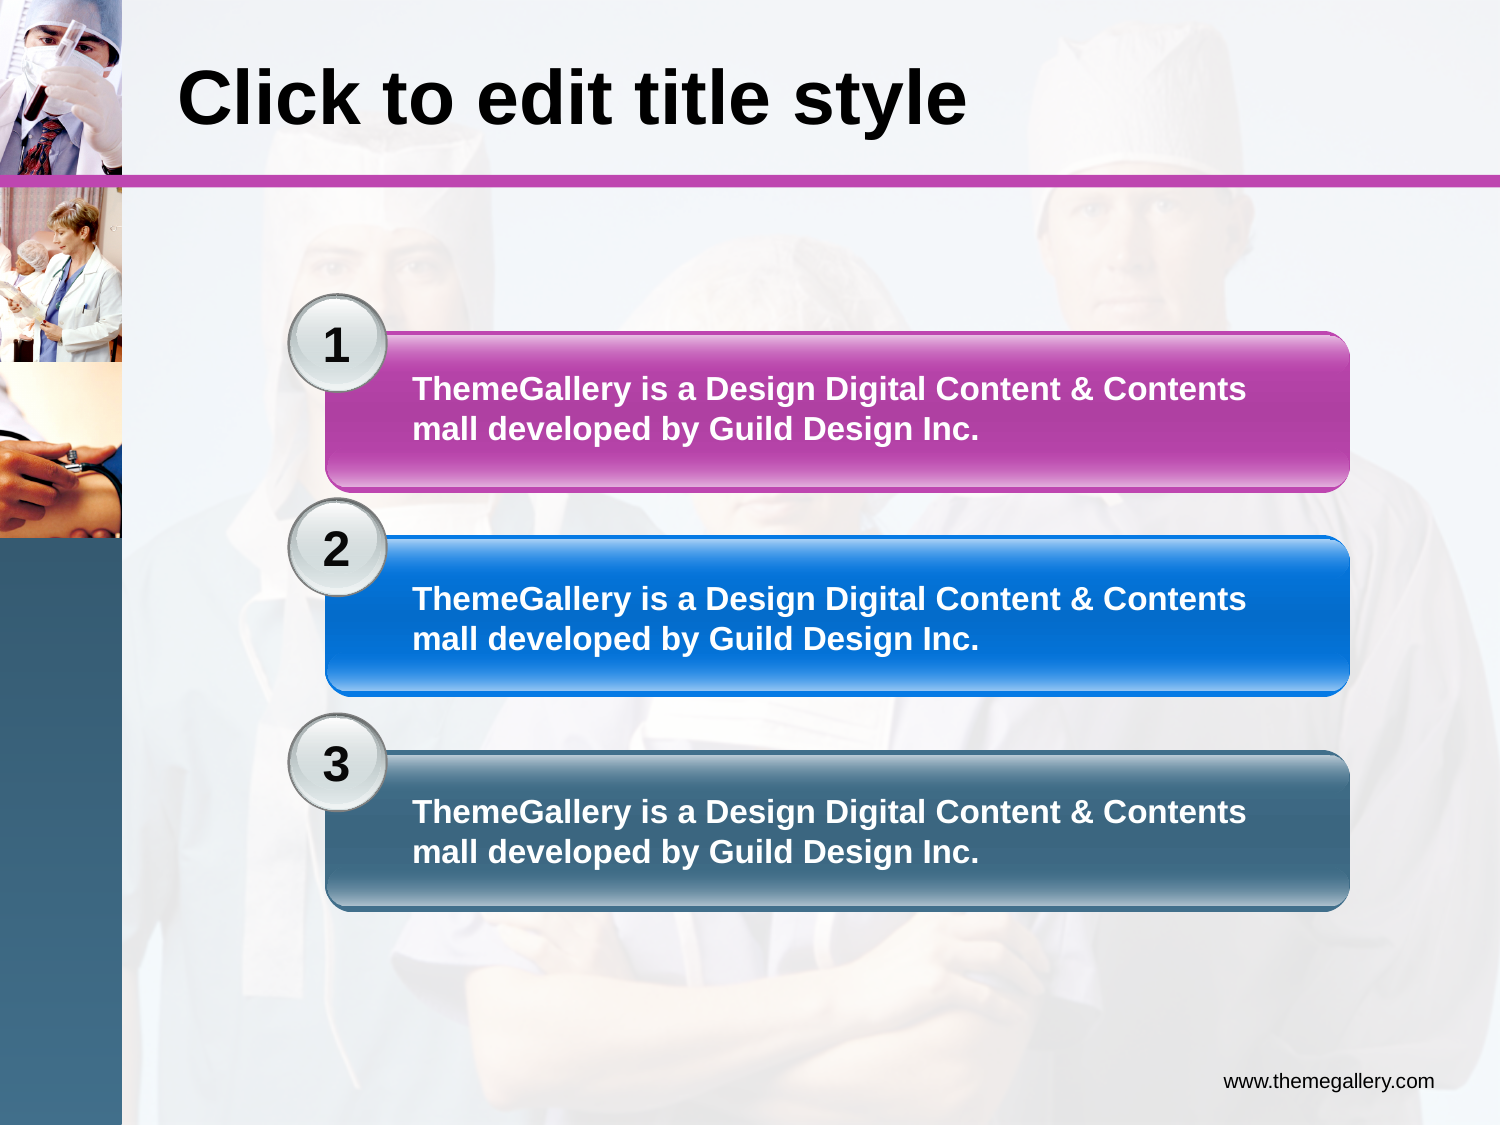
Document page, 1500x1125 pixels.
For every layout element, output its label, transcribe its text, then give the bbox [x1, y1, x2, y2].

title Click to edit title style [162, 24, 1450, 163]
footer www.themegallery.com [975, 1059, 1450, 1113]
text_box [324, 330, 1351, 494]
picture [0, 188, 1500, 1125]
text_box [287, 292, 388, 394]
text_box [324, 534, 1351, 698]
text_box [287, 712, 388, 813]
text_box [324, 749, 1351, 913]
picture [0, 0, 1500, 174]
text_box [287, 497, 388, 598]
